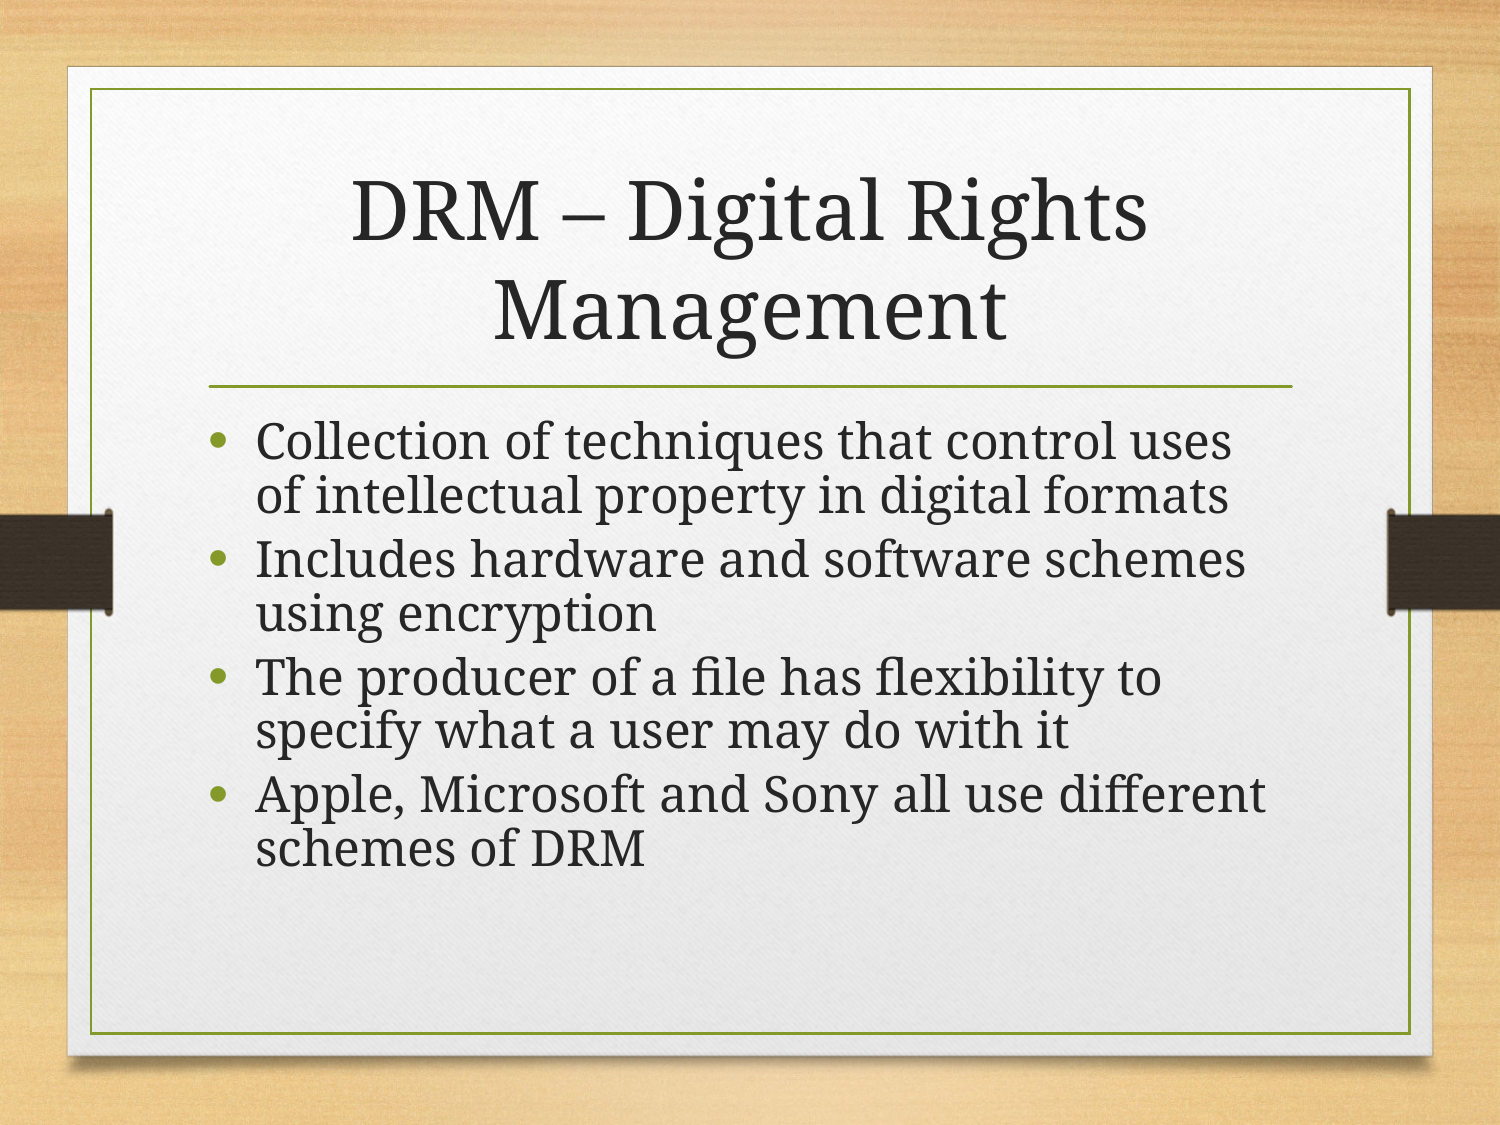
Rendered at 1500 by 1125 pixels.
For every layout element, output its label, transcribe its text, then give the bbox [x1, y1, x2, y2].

list Collection of techniques that control uses of intellectual property in digital formats Includes hardware and software schemes using encryption The producer of a file has flexibility to specify what a user may do with it Apple, Microsoft and Sony all use different schemes of DRM [193, 408, 1309, 974]
picture [0, 0, 1500, 1125]
title DRM – Digital Rights Management [193, 150, 1309, 365]
